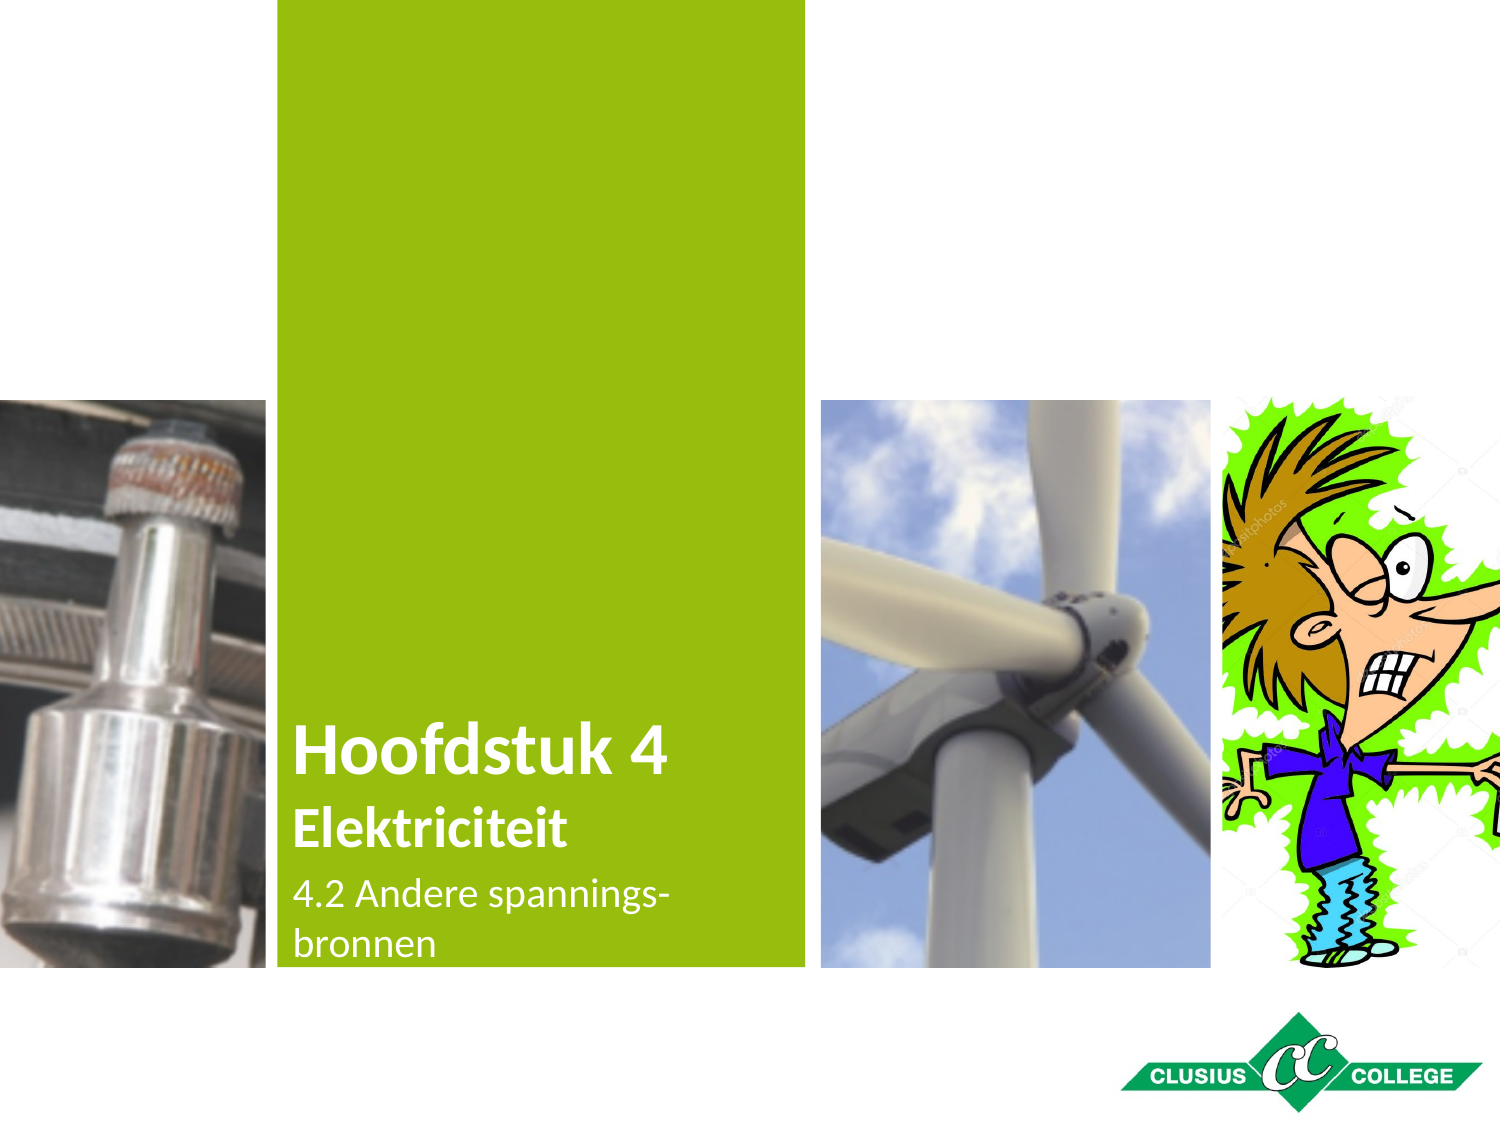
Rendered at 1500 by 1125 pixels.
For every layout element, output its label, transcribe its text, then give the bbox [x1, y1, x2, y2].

picture [1103, 999, 1500, 1125]
picture [1222, 396, 1500, 968]
title Hoofdstuk 4 Elektriciteit [277, 683, 806, 857]
subtitle 4.2 Andere spannings-bronnen [277, 857, 815, 965]
picture [820, 399, 1211, 968]
text_box [275, 0, 807, 969]
picture [0, 399, 266, 968]
